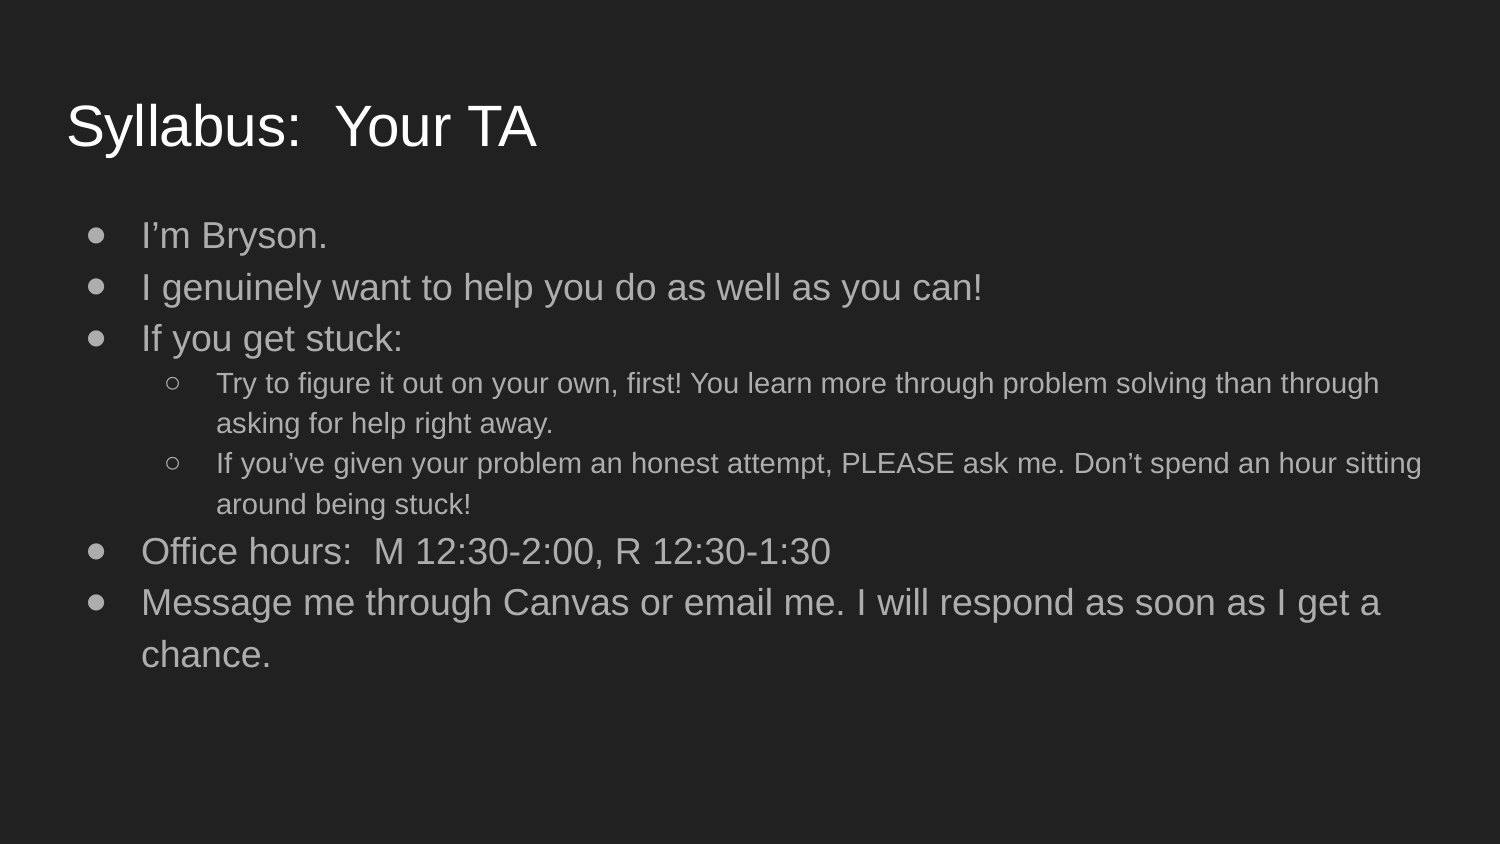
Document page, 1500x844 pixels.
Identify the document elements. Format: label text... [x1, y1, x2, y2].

list I’m Bryson. I genuinely want to help you do as well as you can! If you get stuck: Try to figure it out on your own, first! You learn more through problem solving than through asking for help right away. If you’ve given your problem an honest attempt, PLEASE ask me. Don’t spend an hour sitting around being stuck! Office hours: M 12:30-2:00, R 12:30-1:30 Message me through Canvas or email me. I will respond as soon as I get a chance. [51, 189, 1449, 750]
title Syllabus: Your TA [51, 72, 1449, 167]
